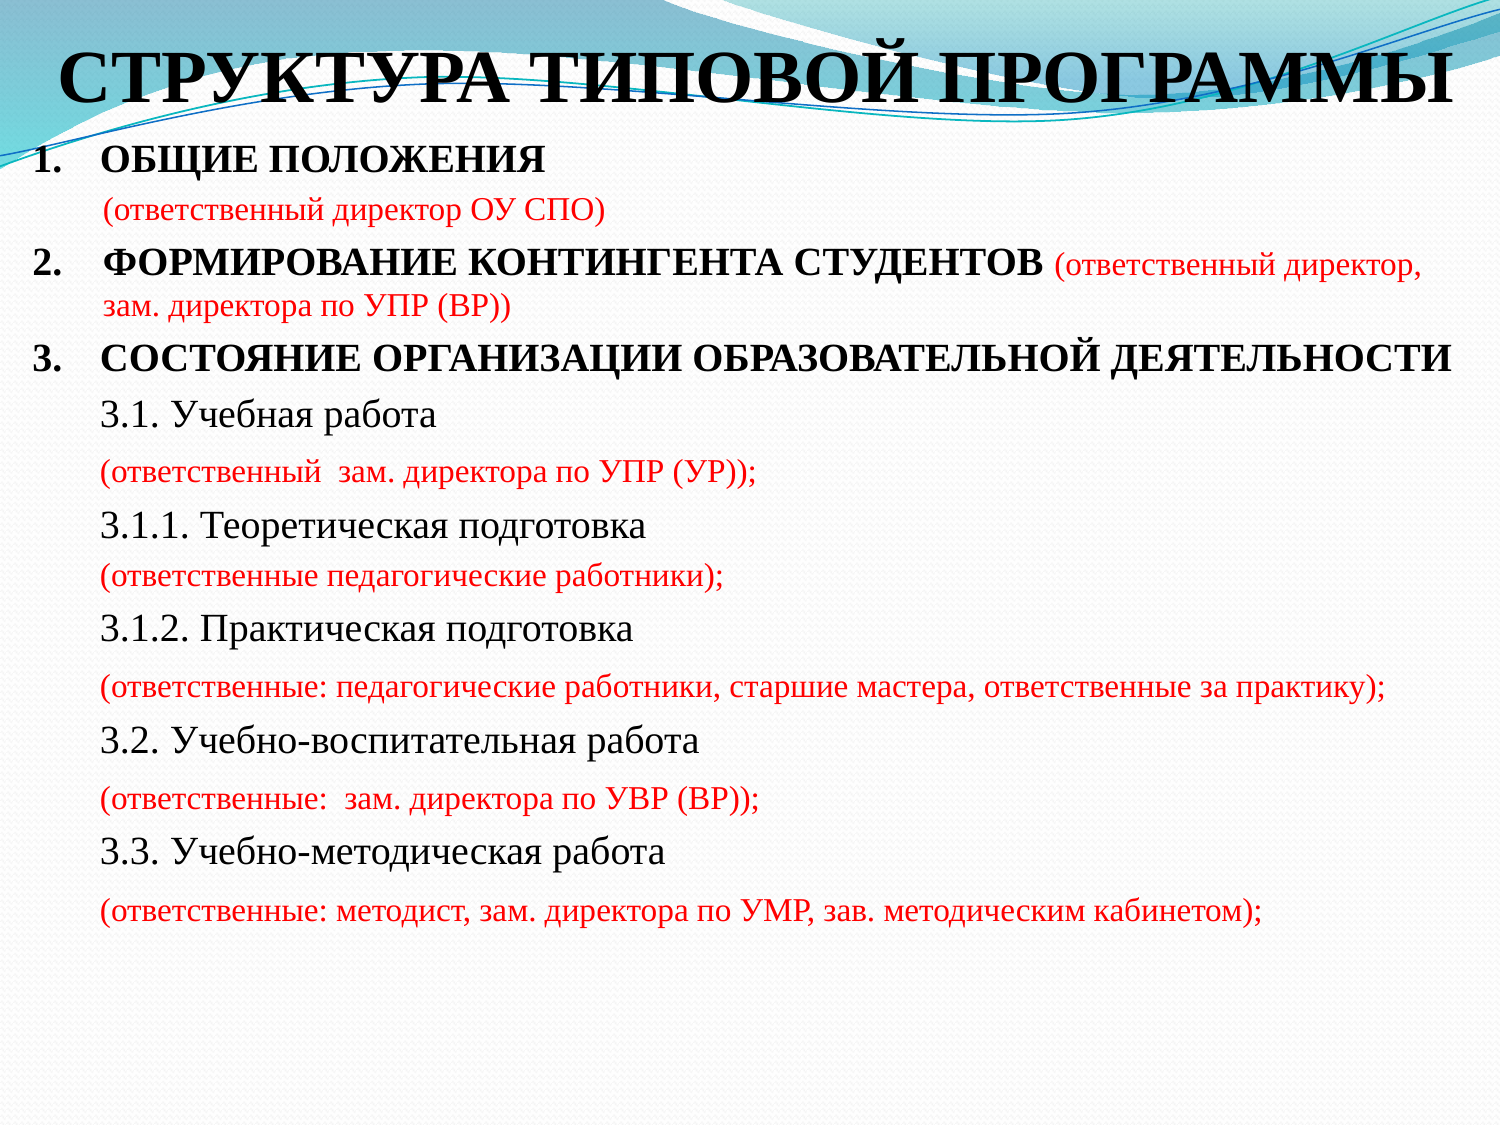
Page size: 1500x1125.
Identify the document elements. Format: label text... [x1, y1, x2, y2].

list ОБЩИЕ ПОЛОЖЕНИЯ (ответственный директор ОУ СПО) ФОРМИРОВАНИЕ КОНТИНГЕНТА СТУДЕНТОВ (ответственный директор, зам. директора по УПР (ВР)) СОСТОЯНИЕ ОРГАНИЗАЦИИ ОБРАЗОВАТЕЛЬНОЙ ДЕЯТЕЛЬНОСТИ 3.1. Учебная работа (ответственный зам. директора по УПР (УР)); 3.1.1. Теоретическая подготовка (ответственные педагогические работники); 3.1.2. Практическая подготовка (ответственные: педагогические работники, старшие мастера, ответственные за практику); 3.2. Учебно-воспитательная работа (ответственные: зам. директора по УВР (ВР)); 3.3. Учебно-методическая работа (ответственные: методист, зам. директора по УМР, зав. методическим кабинетом); [17, 125, 1471, 972]
title СТРУКТУРА ТИПОВОЙ ПРОГРАММЫ [53, 0, 1460, 118]
